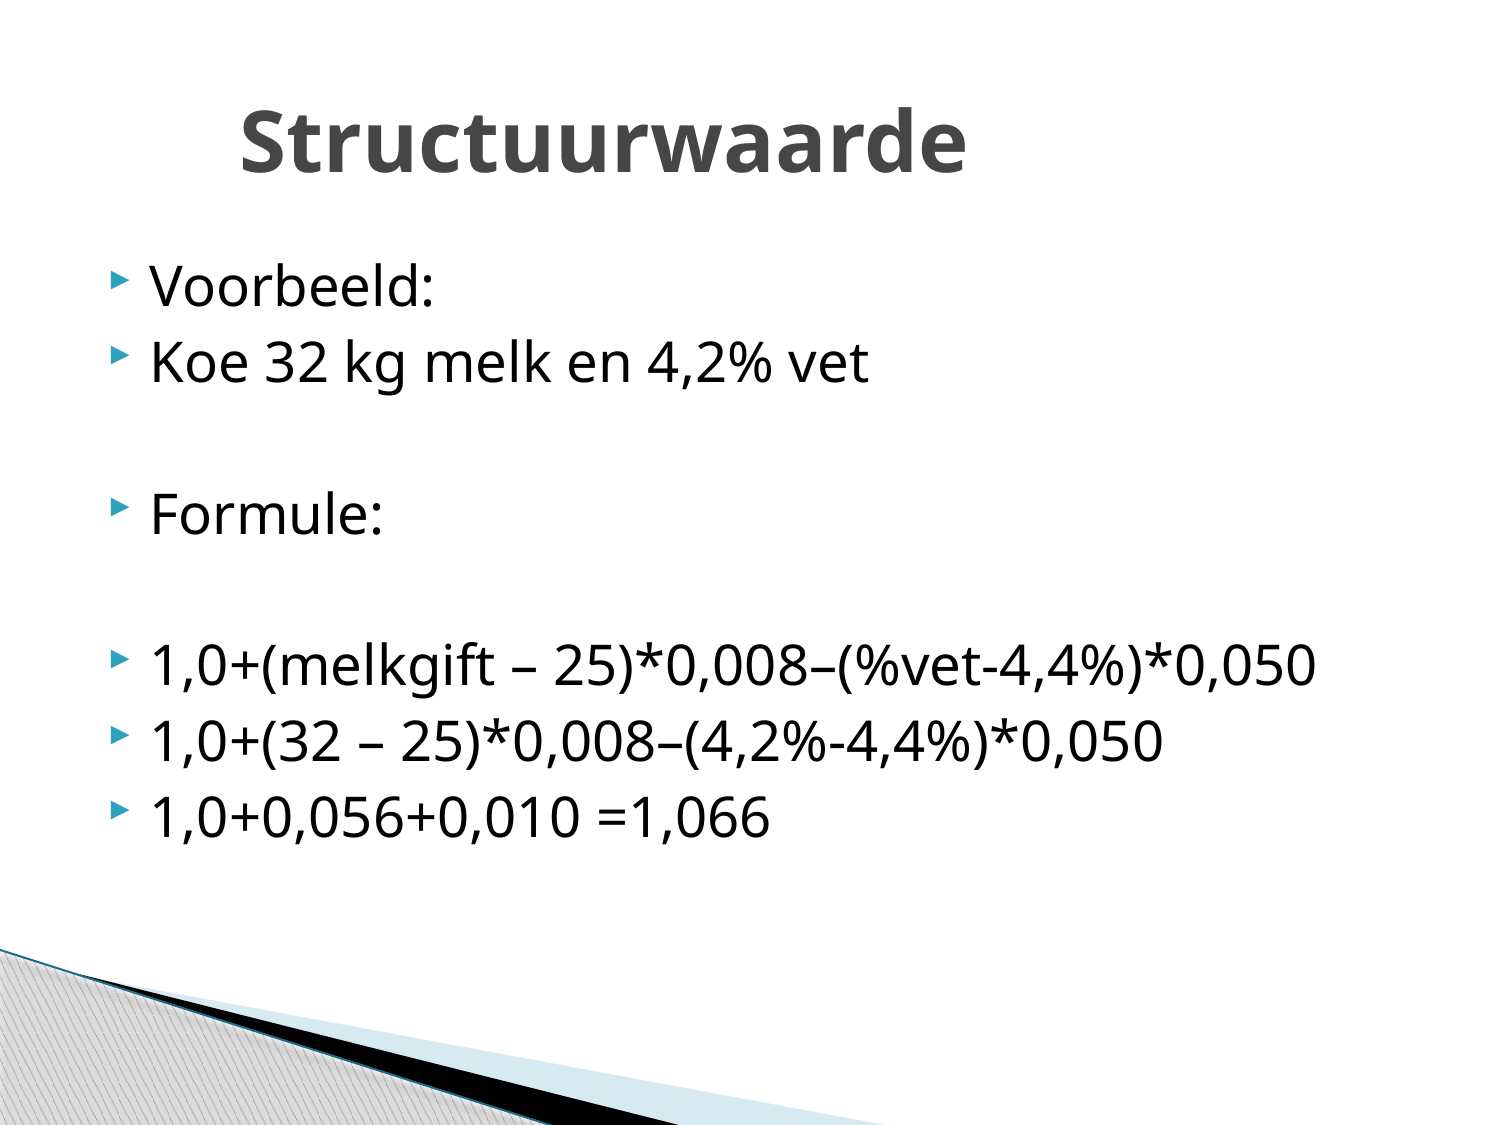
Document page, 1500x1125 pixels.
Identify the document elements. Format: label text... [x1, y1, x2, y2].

list Voorbeeld: Koe 32 kg melk en 4,2% vet Formule: 1,0+(melkgift – 25)*0,008–(%vet-4,4%)*0,050 1,0+(32 – 25)*0,008–(4,2%-4,4%)*0,050 1,0+0,056+0,010 =1,066 [75, 243, 1425, 986]
title Structuurwaarde [75, 45, 1425, 233]
